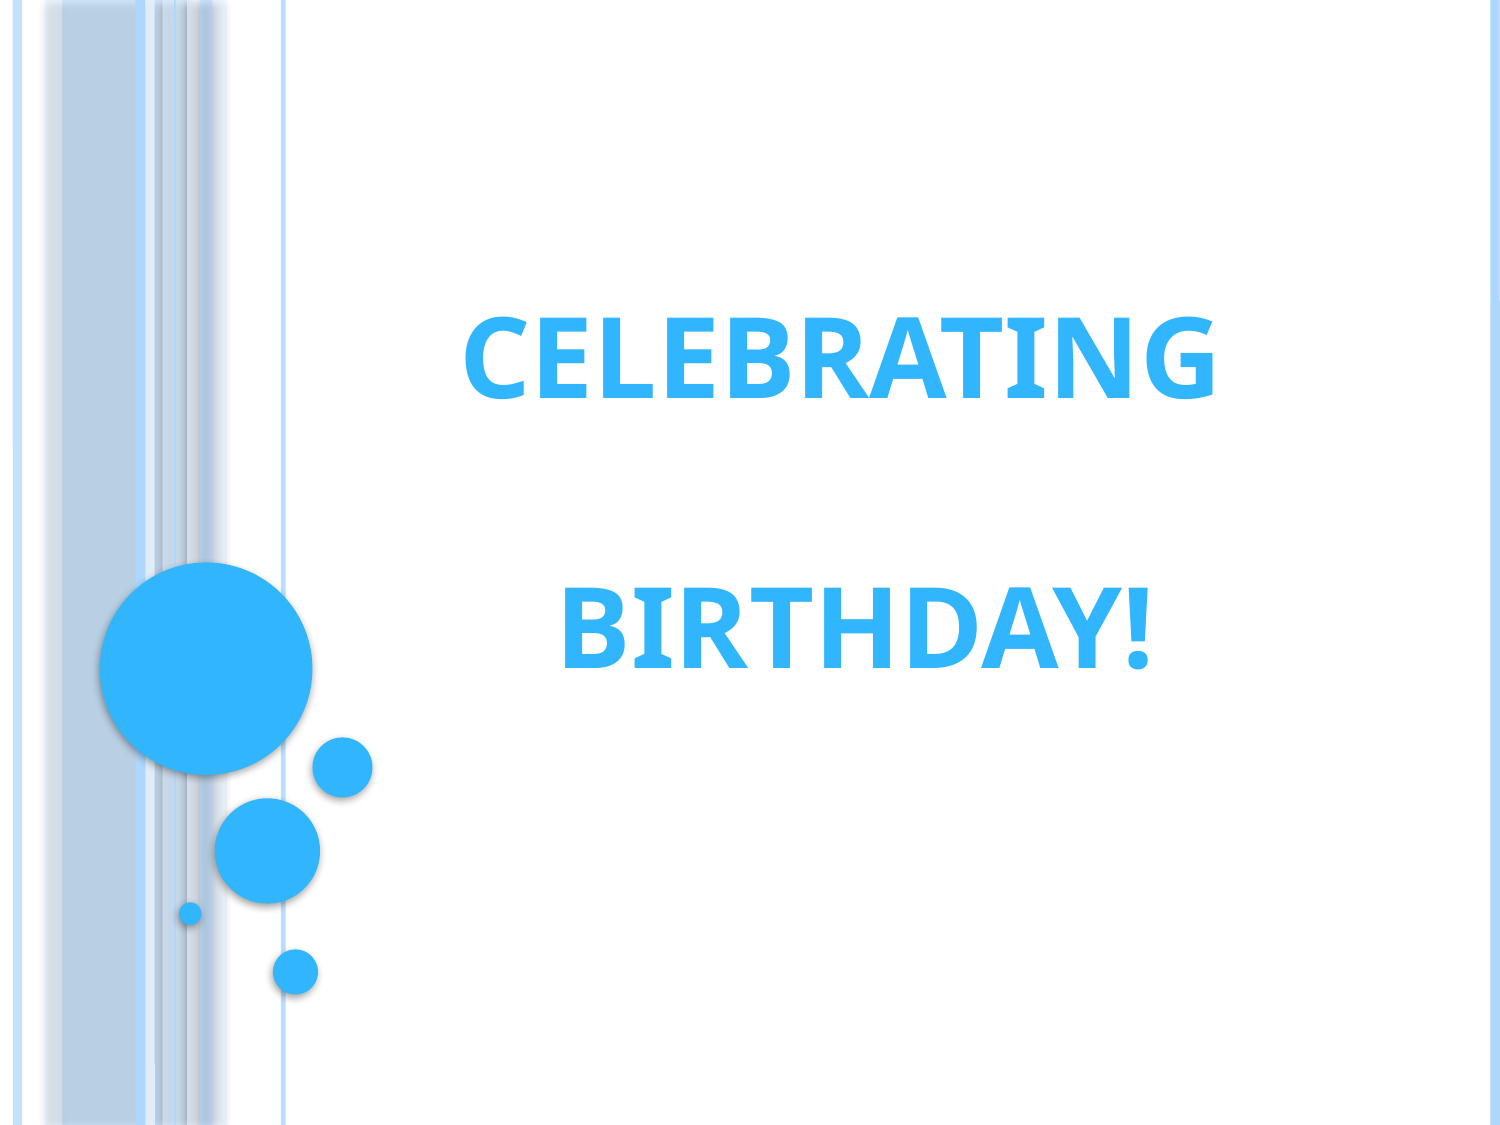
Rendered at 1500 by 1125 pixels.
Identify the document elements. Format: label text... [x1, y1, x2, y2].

text_box Celebrating Birthday! [210, 278, 1238, 834]
